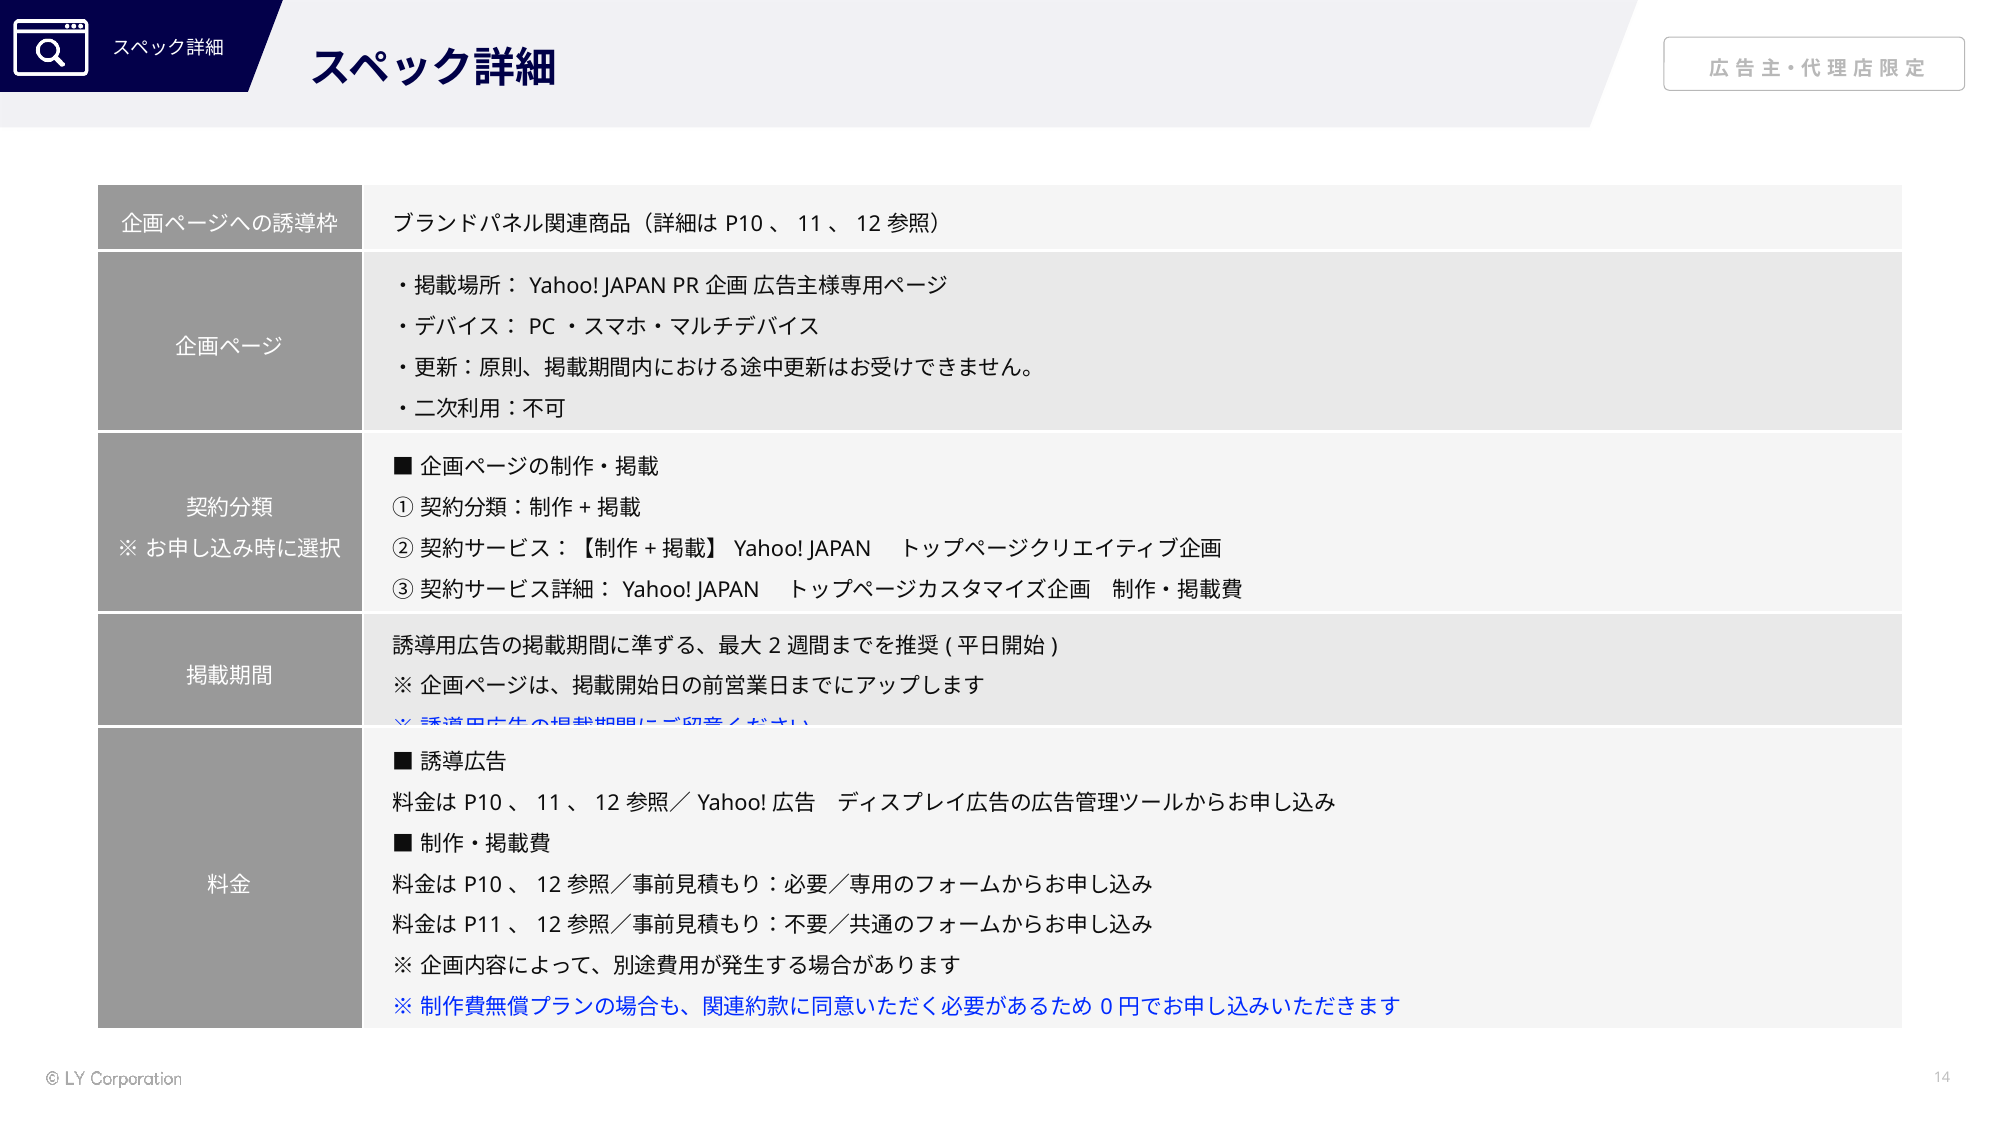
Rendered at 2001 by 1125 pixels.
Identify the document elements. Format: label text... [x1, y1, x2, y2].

picture [46, 1071, 181, 1088]
table_header ブランドパネル関連商品（詳細はP10、11、12参照） [364, 185, 1902, 249]
table_cell 企画ページ [98, 252, 362, 430]
table_cell 料金 [98, 728, 362, 1028]
table_cell 掲載期間 [98, 614, 362, 725]
table_cell ■誘導広告 料金はP10、11、12参照／Yahoo!広告 ディスプレイ広告の広告管理ツールからお申し込み ■制作・掲載費 料金はP10、12参照／事前見積もり：必要／専用のフォームからお申し込み 料金はP11、12参照／事前見積もり：不要／共通のフォームからお申し込み ※企画内容によって、別途費用が発生する場合があります ※制作費無償プランの場合も、関連約款に同意いただく必要があるため0円でお申し込みいただきます [364, 728, 1902, 1028]
table_cell ■企画ページの制作・掲載 ①契約分類：制作+掲載 ②契約サービス：【制作+掲載】Yahoo! JAPAN トップページクリエイティブ企画 ③契約サービス詳細：Yahoo! JAPAN トップページカスタマイズ企画 制作・掲載費 [364, 433, 1902, 611]
picture [9, 6, 92, 88]
table_cell 契約分類 ※お申し込み時に選択 [98, 433, 362, 611]
list スペック詳細 [309, 41, 1645, 97]
table_cell ・掲載場所：Yahoo! JAPAN PR企画 広告主様専用ページ ・デバイス：PC・スマホ・マルチデバイス ・更新：原則、掲載期間内における途中更新はお受けできません。 ・二次利用：不可 [364, 252, 1902, 430]
table_header 企画ページへの誘導枠 [98, 185, 362, 249]
table_cell 誘導用広告の掲載期間に準ずる、最大2週間までを推奨(平日開始) ※企画ページは、掲載開始日の前営業日までにアップします ※誘導用広告の掲載期間にご留意ください。 [364, 614, 1902, 725]
